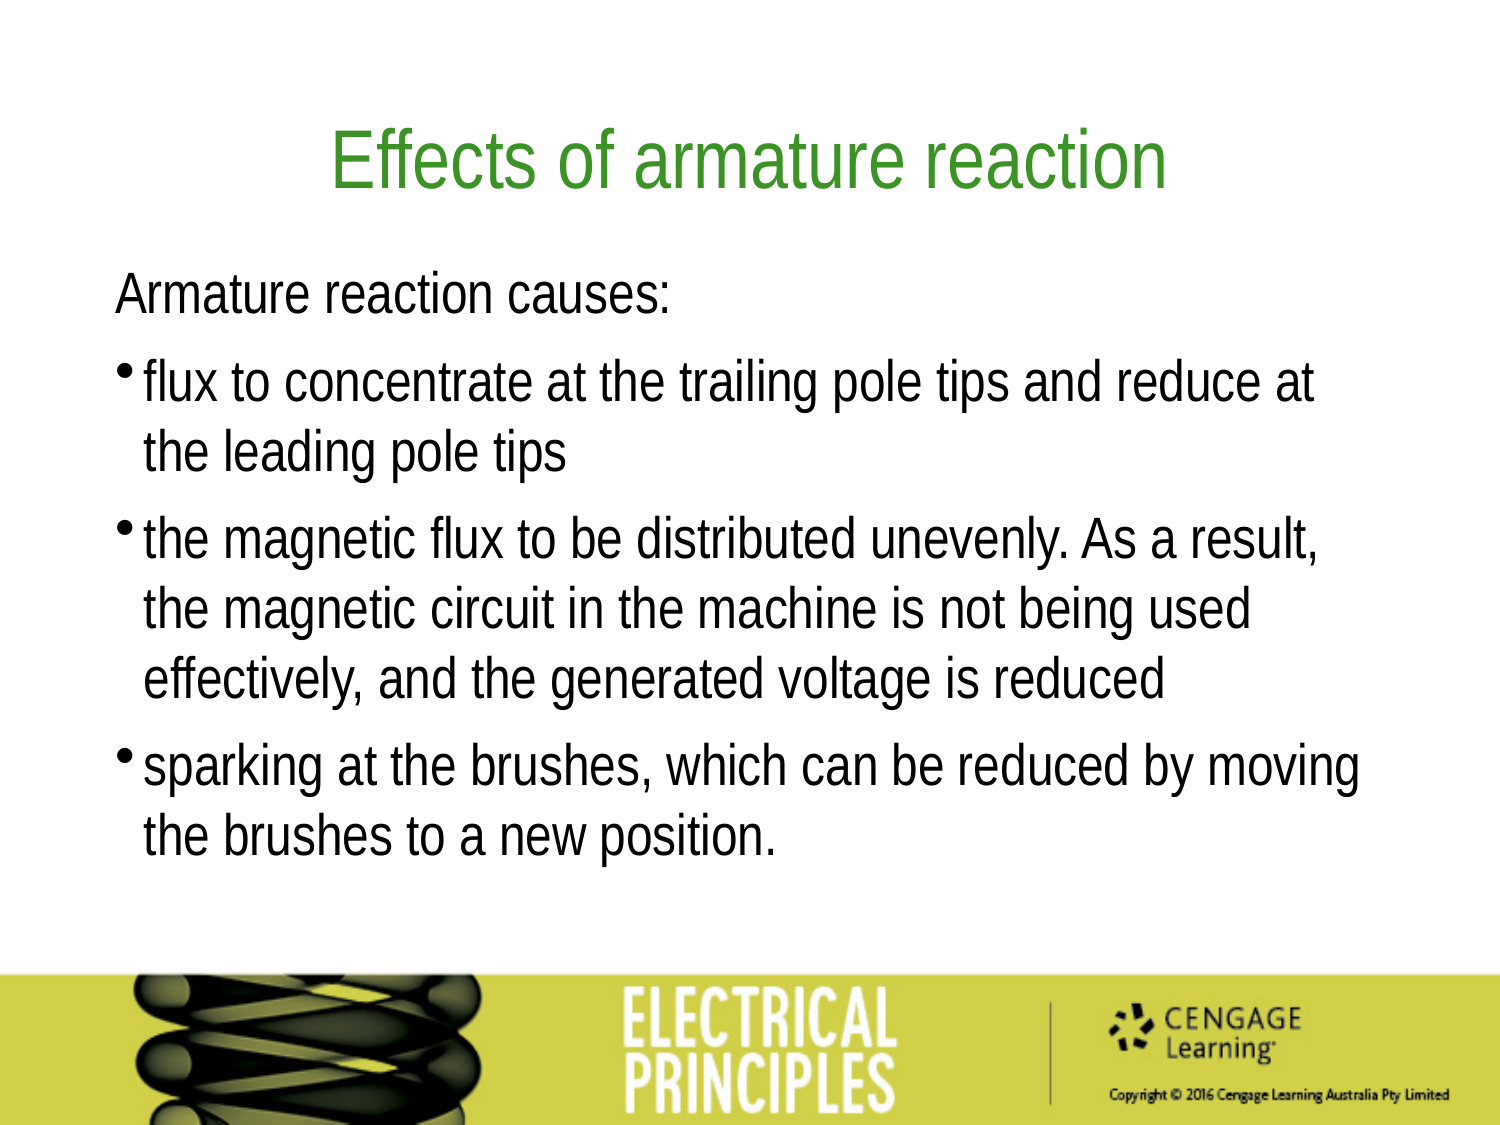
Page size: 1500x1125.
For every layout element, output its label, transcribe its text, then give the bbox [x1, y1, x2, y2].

title Effects of armature reaction [0, 0, 1500, 207]
text_box Armature reaction causes: flux to concentrate at the trailing pole tips and reduce at the leading pole tips the magnetic flux to be distributed unevenly. As a result, the magnetic circuit in the machine is not being used effectively, and the generated voltage is reduced sparking at the brushes, which can be reduced by moving the brushes to a new position. [100, 247, 1400, 875]
picture [0, 207, 1500, 1125]
